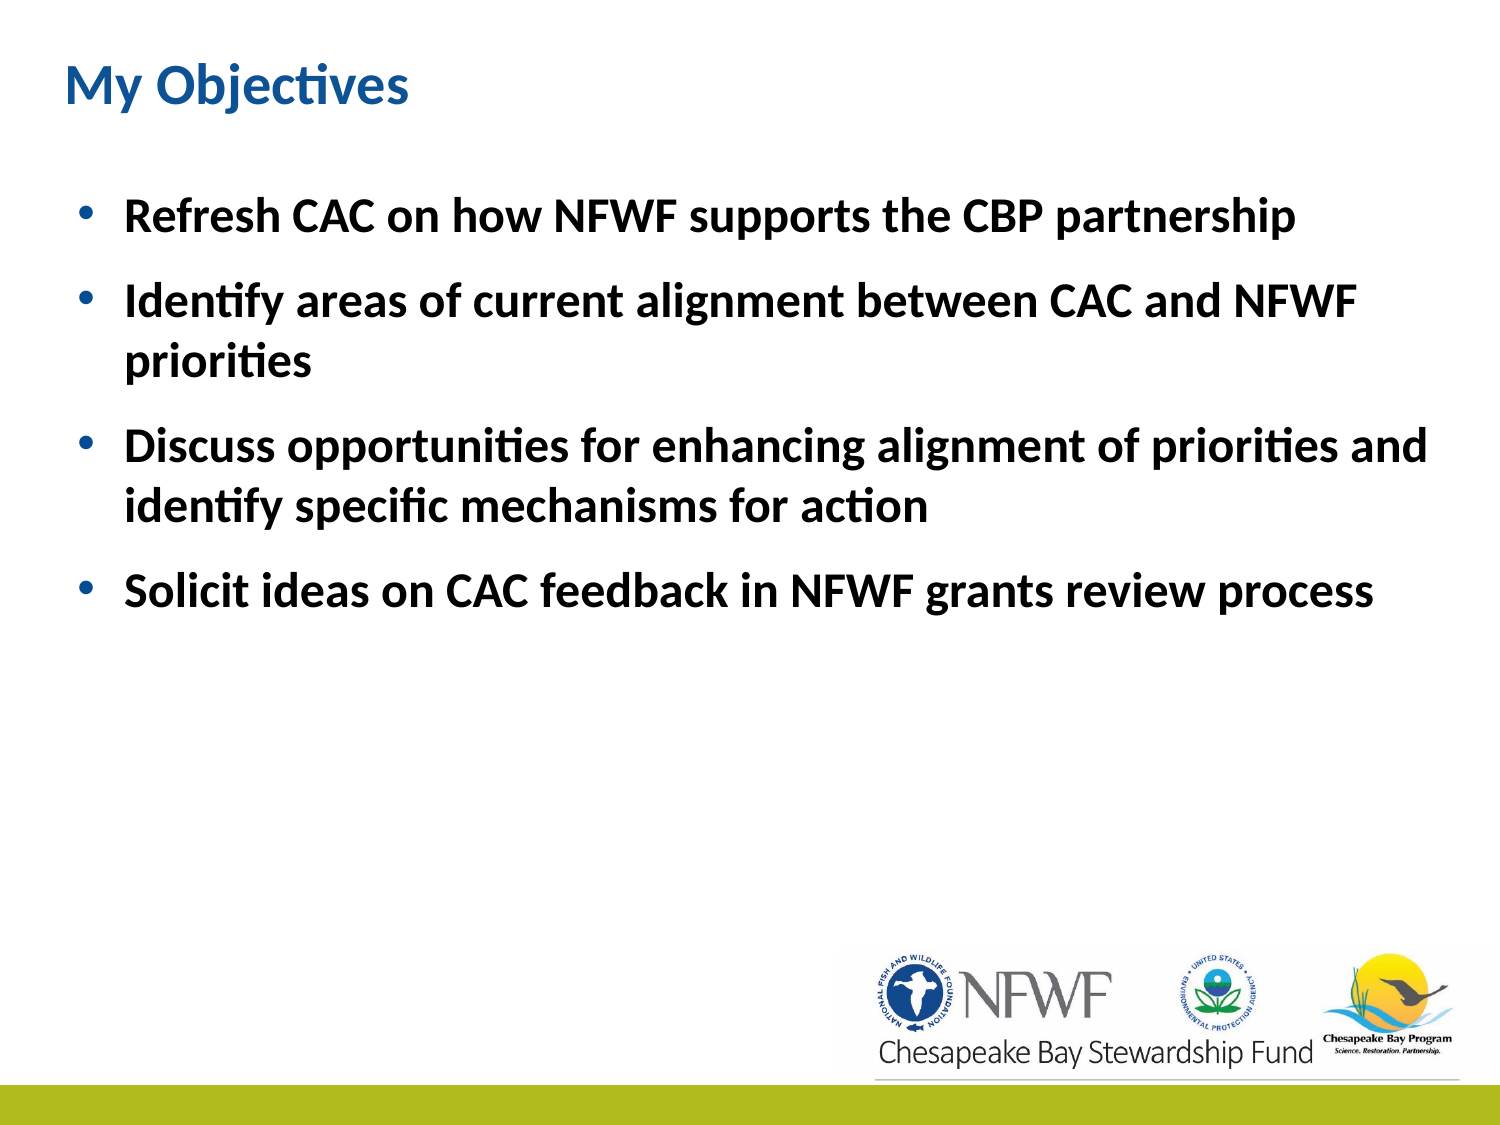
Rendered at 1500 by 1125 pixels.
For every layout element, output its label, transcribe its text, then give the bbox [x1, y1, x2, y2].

text_box Refresh CAC on how NFWF supports the CBP partnership Identify areas of current alignment between CAC and NFWF priorities Discuss opportunities for enhancing alignment of priorities and identify specific mechanisms for action Solicit ideas on CAC feedback in NFWF grants review process [62, 174, 1450, 625]
picture [0, 862, 1500, 1087]
text_box [0, 1087, 1500, 1125]
text_box My Objectives [49, 24, 1500, 138]
